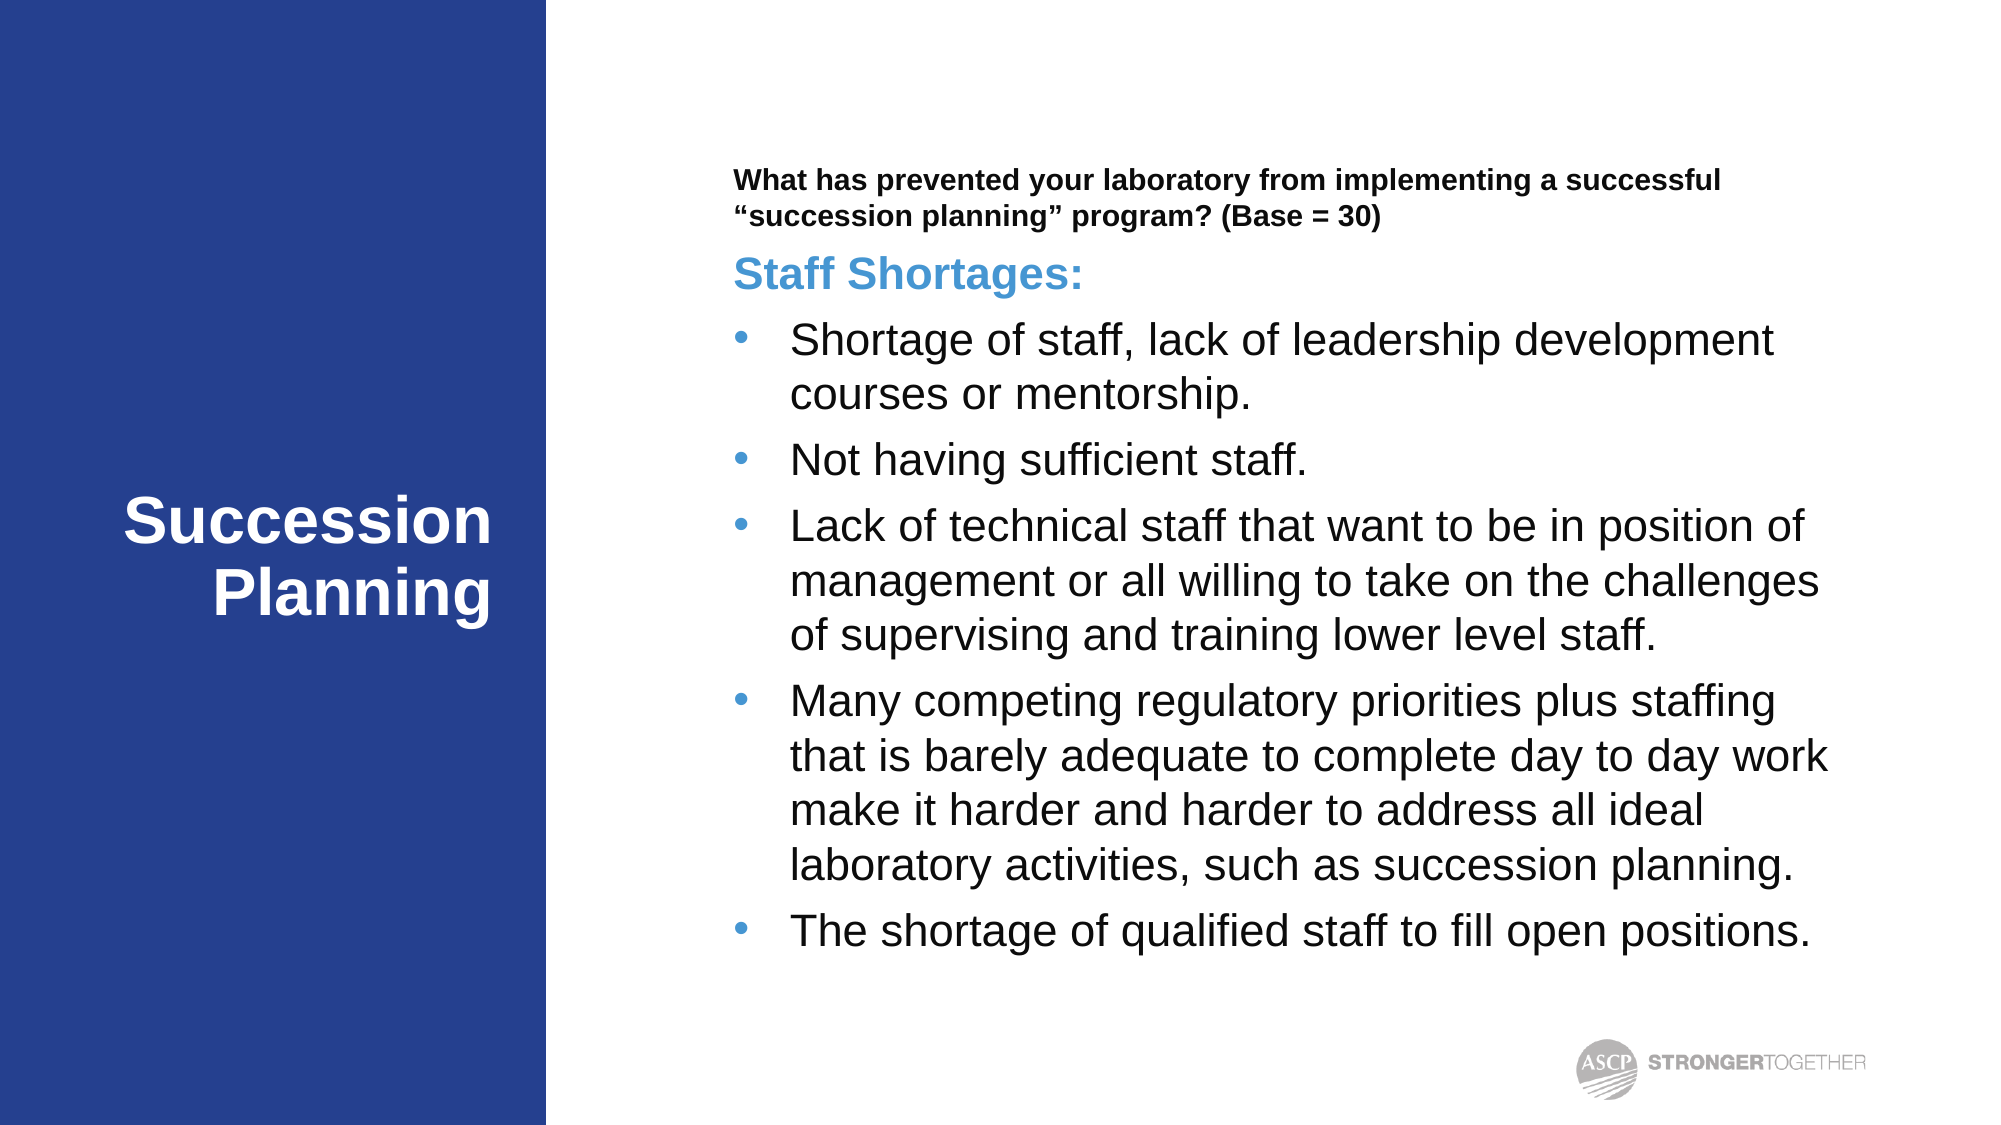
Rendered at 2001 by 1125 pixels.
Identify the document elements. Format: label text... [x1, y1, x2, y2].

picture [1576, 1039, 1866, 1100]
list What has prevented your laboratory from implementing a successful “succession planning” program? (Base = 30) Staff Shortages: Shortage of staff, lack of leadership development courses or mentorship. Not having sufficient staff. Lack of technical staff that want to be in position of management or all willing to take on the challenges of supervising and training lower level staff. Many competing regulatory priorities plus staffing that is barely adequate to complete day to day work make it harder and harder to address all ideal laboratory activities, such as succession planning. The shortage of qualified staff to fill open positions. [701, 107, 1866, 1009]
title Succession Planning [37, 448, 509, 667]
